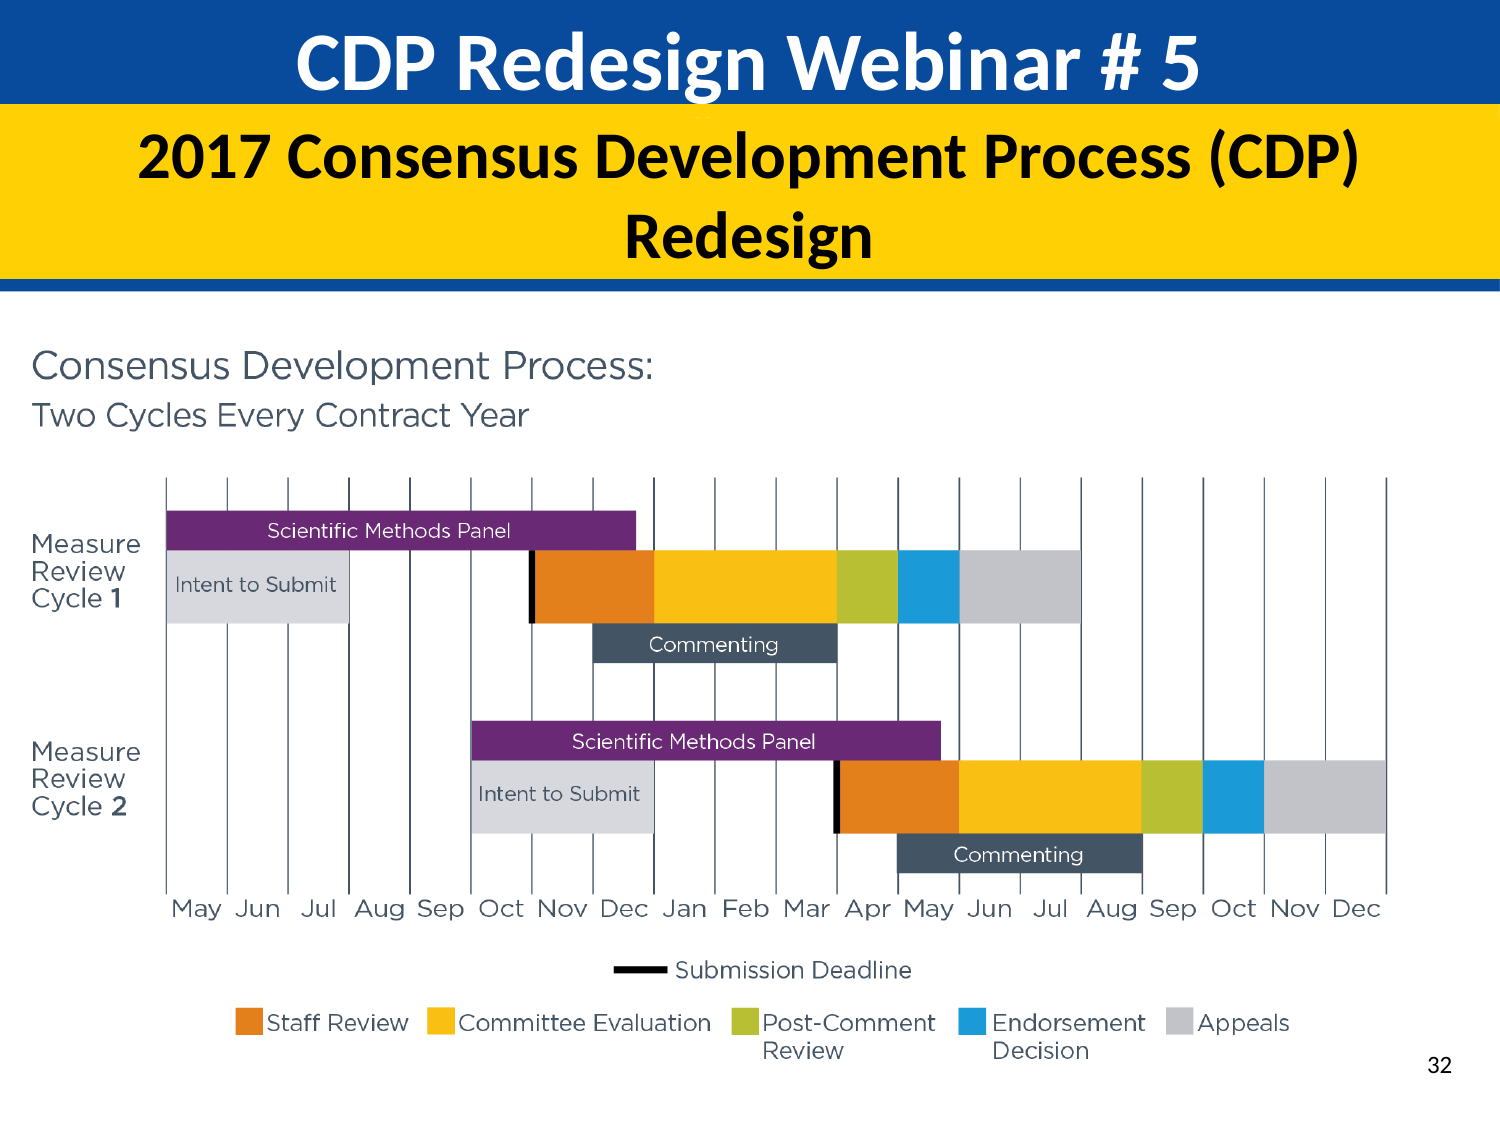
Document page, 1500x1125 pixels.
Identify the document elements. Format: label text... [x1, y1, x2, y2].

title CDP Redesign Webinar # 5 [0, 0, 1500, 104]
text_box 2017 Consensus Development Process (CDP) Redesign [0, 118, 1500, 279]
picture [17, 324, 1426, 1095]
